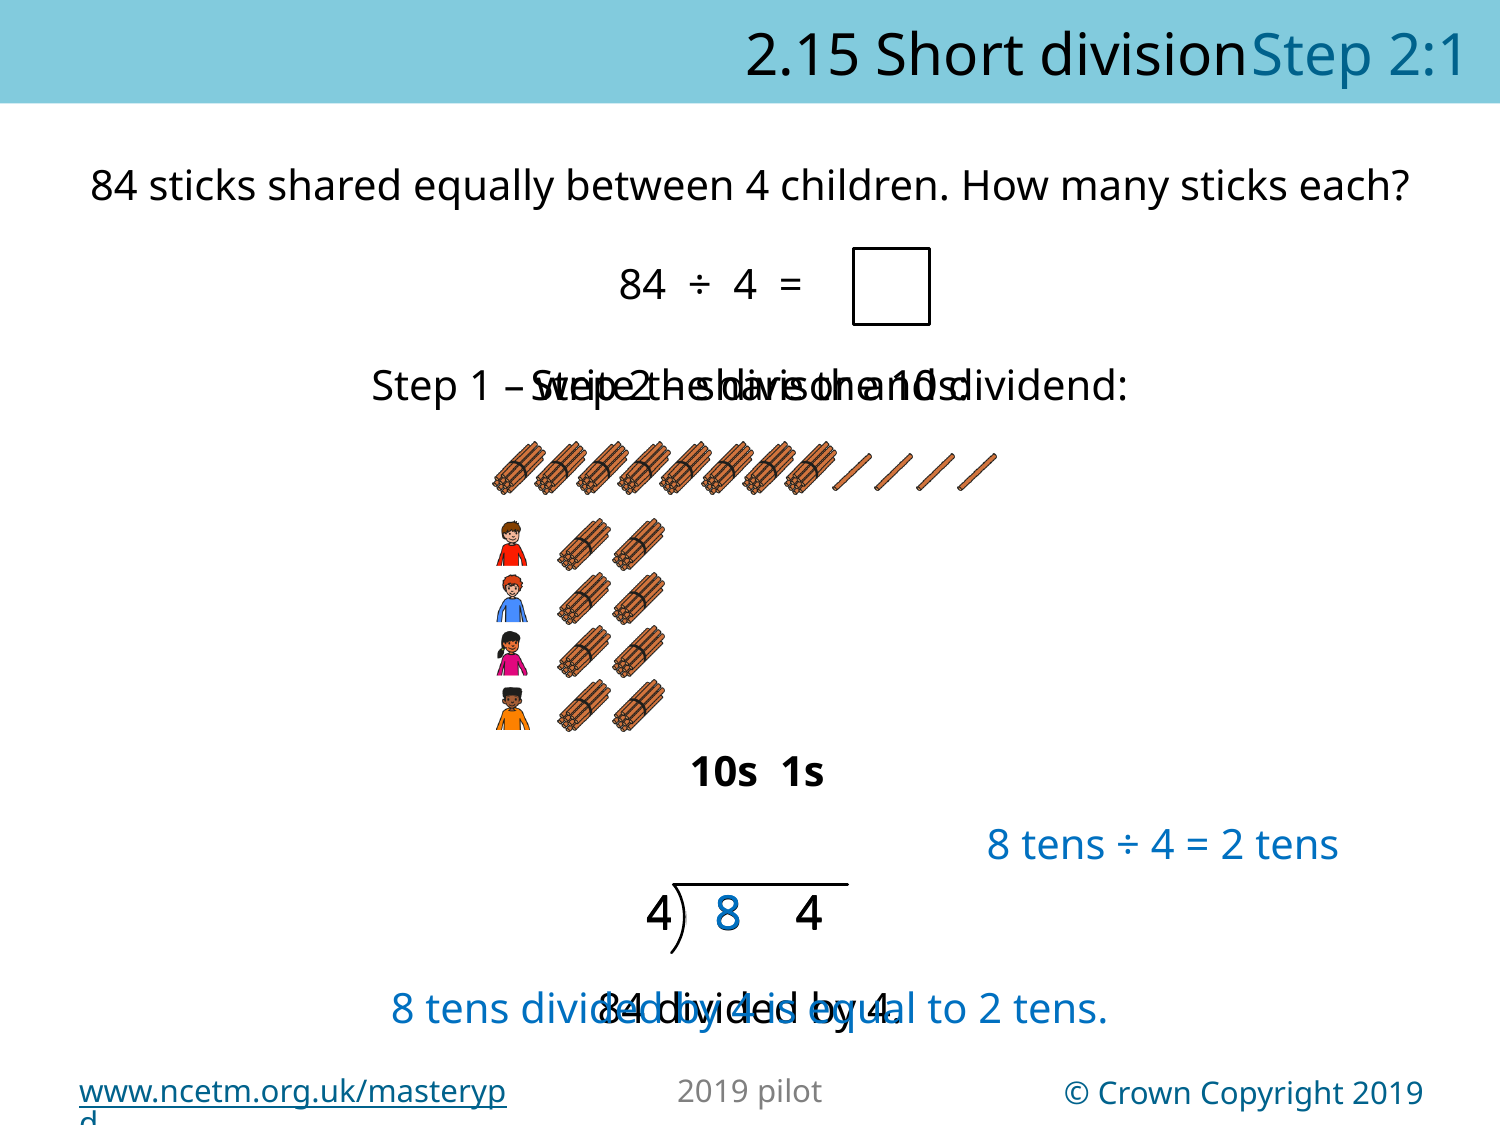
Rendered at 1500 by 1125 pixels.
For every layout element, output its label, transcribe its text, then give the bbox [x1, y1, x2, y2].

text_box 8 tens ÷ 4 = 2 tens [971, 810, 1355, 876]
text_box Step 2 – share the 10s: [515, 351, 985, 417]
text_box Step 1 – write the divisor and dividend: [985, 351, 1144, 417]
text_box Step 1 – write the divisor and dividend: [356, 351, 515, 417]
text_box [675, 737, 839, 804]
list 2.15 Short division Step 2:1 [0, 0, 1500, 104]
picture [915, 453, 956, 492]
text_box 84 sticks shared equally between 4 children. How many sticks each? [74, 150, 1425, 216]
picture [873, 453, 914, 492]
text_box [853, 248, 930, 325]
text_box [612, 871, 852, 965]
picture [957, 453, 997, 492]
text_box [612, 518, 666, 732]
text_box 84 ÷ 4 = [603, 250, 818, 316]
text_box 8 tens divided by 4 is equal to 2 tens. [375, 974, 1124, 1040]
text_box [557, 518, 610, 732]
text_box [638, 815, 867, 962]
picture [492, 441, 872, 495]
picture [496, 519, 530, 730]
